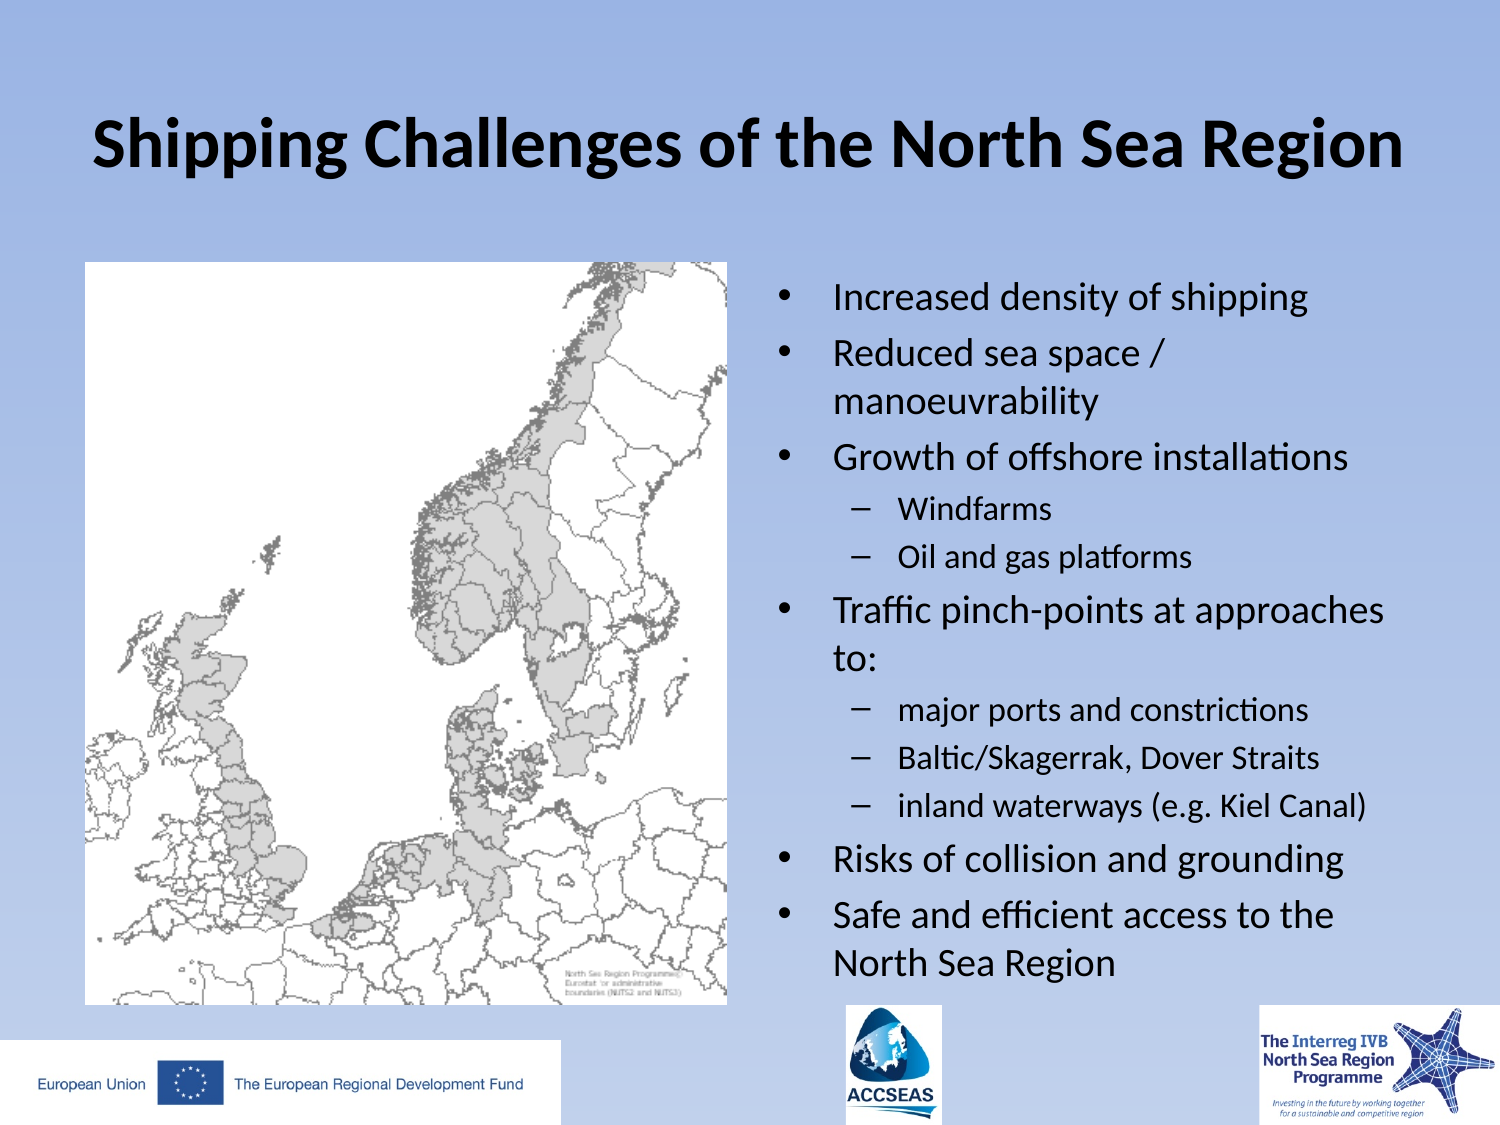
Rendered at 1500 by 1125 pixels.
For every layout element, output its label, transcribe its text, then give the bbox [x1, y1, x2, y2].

title Shipping Challenges of the North Sea Region [75, 45, 1425, 233]
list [85, 262, 727, 1005]
picture [0, 1040, 561, 1125]
picture [845, 1005, 942, 1125]
picture [1259, 1005, 1500, 1125]
list Increased density of shipping Reduced sea space / manoeuvrability Growth of offshore installations Windfarms Oil and gas platforms Traffic pinch-points at approaches to: major ports and constrictions Baltic/Skagerrak, Dover Straits inland waterways (e.g. Kiel Canal) Risks of collision and grounding Safe and efficient access to the North Sea Region [762, 262, 1425, 1005]
